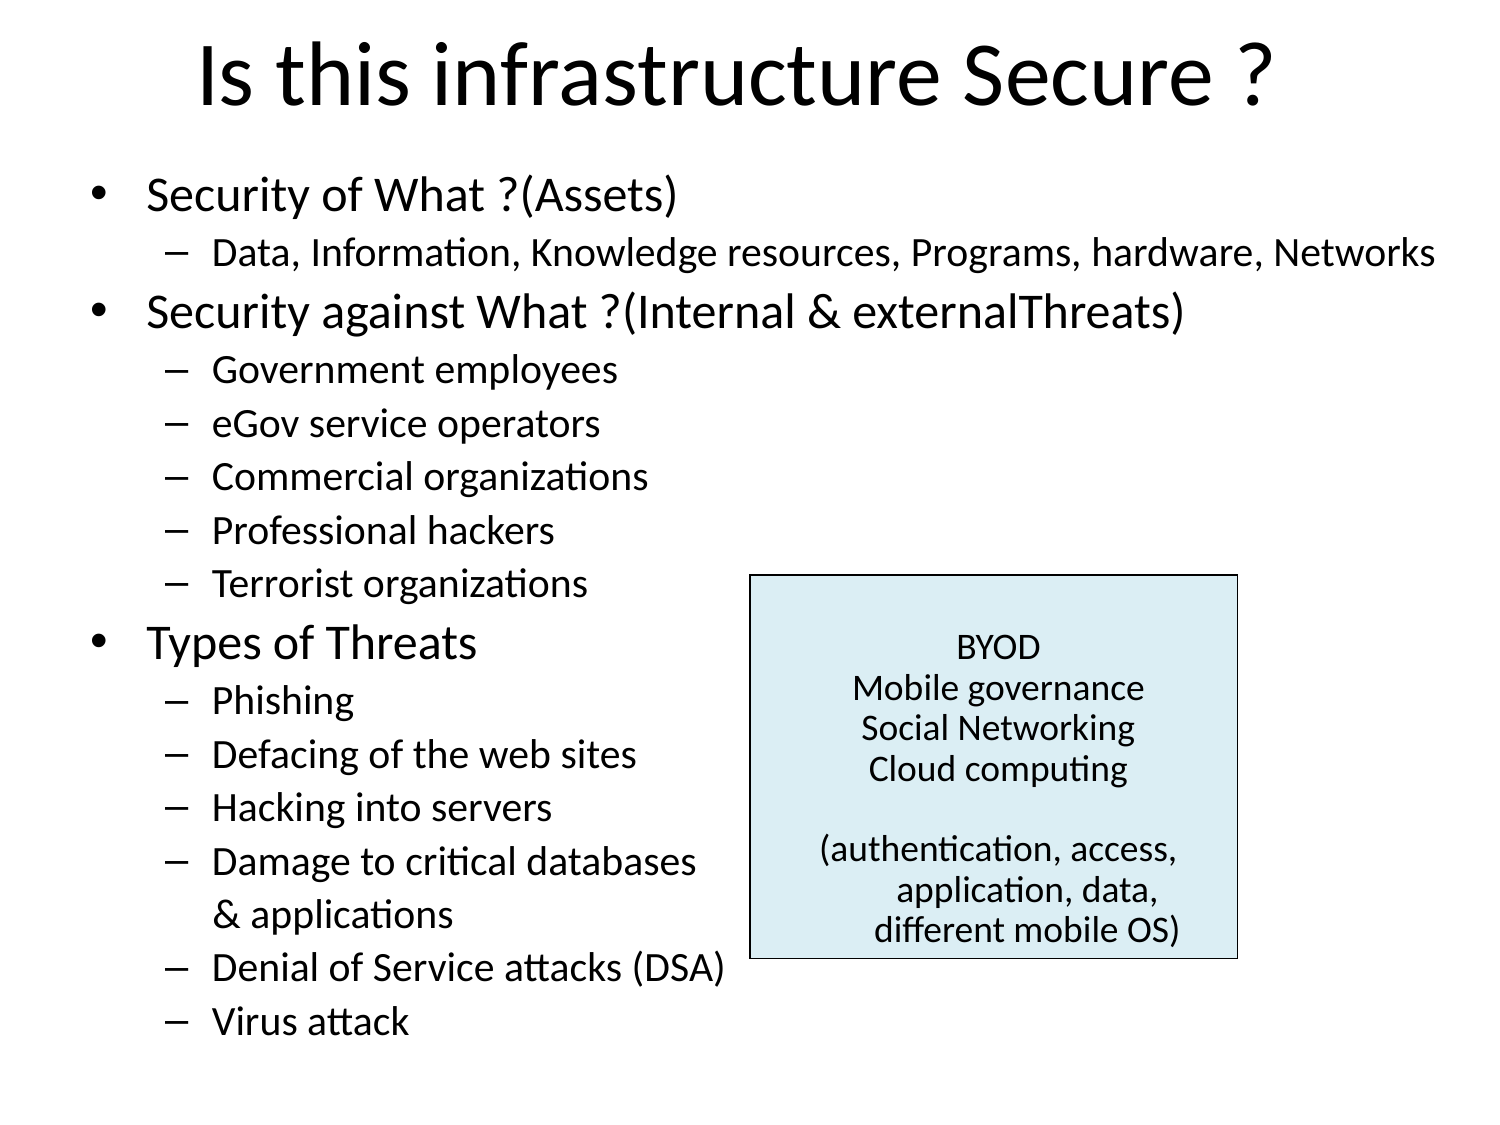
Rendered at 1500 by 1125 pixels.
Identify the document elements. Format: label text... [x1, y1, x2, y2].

list Security of What ?(Assets) Data, Information, Knowledge resources, Programs, hardware, Networks Security against What ?(Internal & externalThreats) Government employees eGov service operators Commercial organizations Professional hackers Terrorist organizations Types of Threats Phishing Defacing of the web sites Hacking into servers Damage to critical databases & applications Denial of Service attacks (DSA) Virus attack [75, 160, 1463, 1083]
text_box BYOD Mobile governance Social Networking Cloud computing (authentication, access, application, data, different mobile OS) [750, 574, 1238, 959]
title Is this infrastructure Secure ? [62, 0, 1413, 138]
